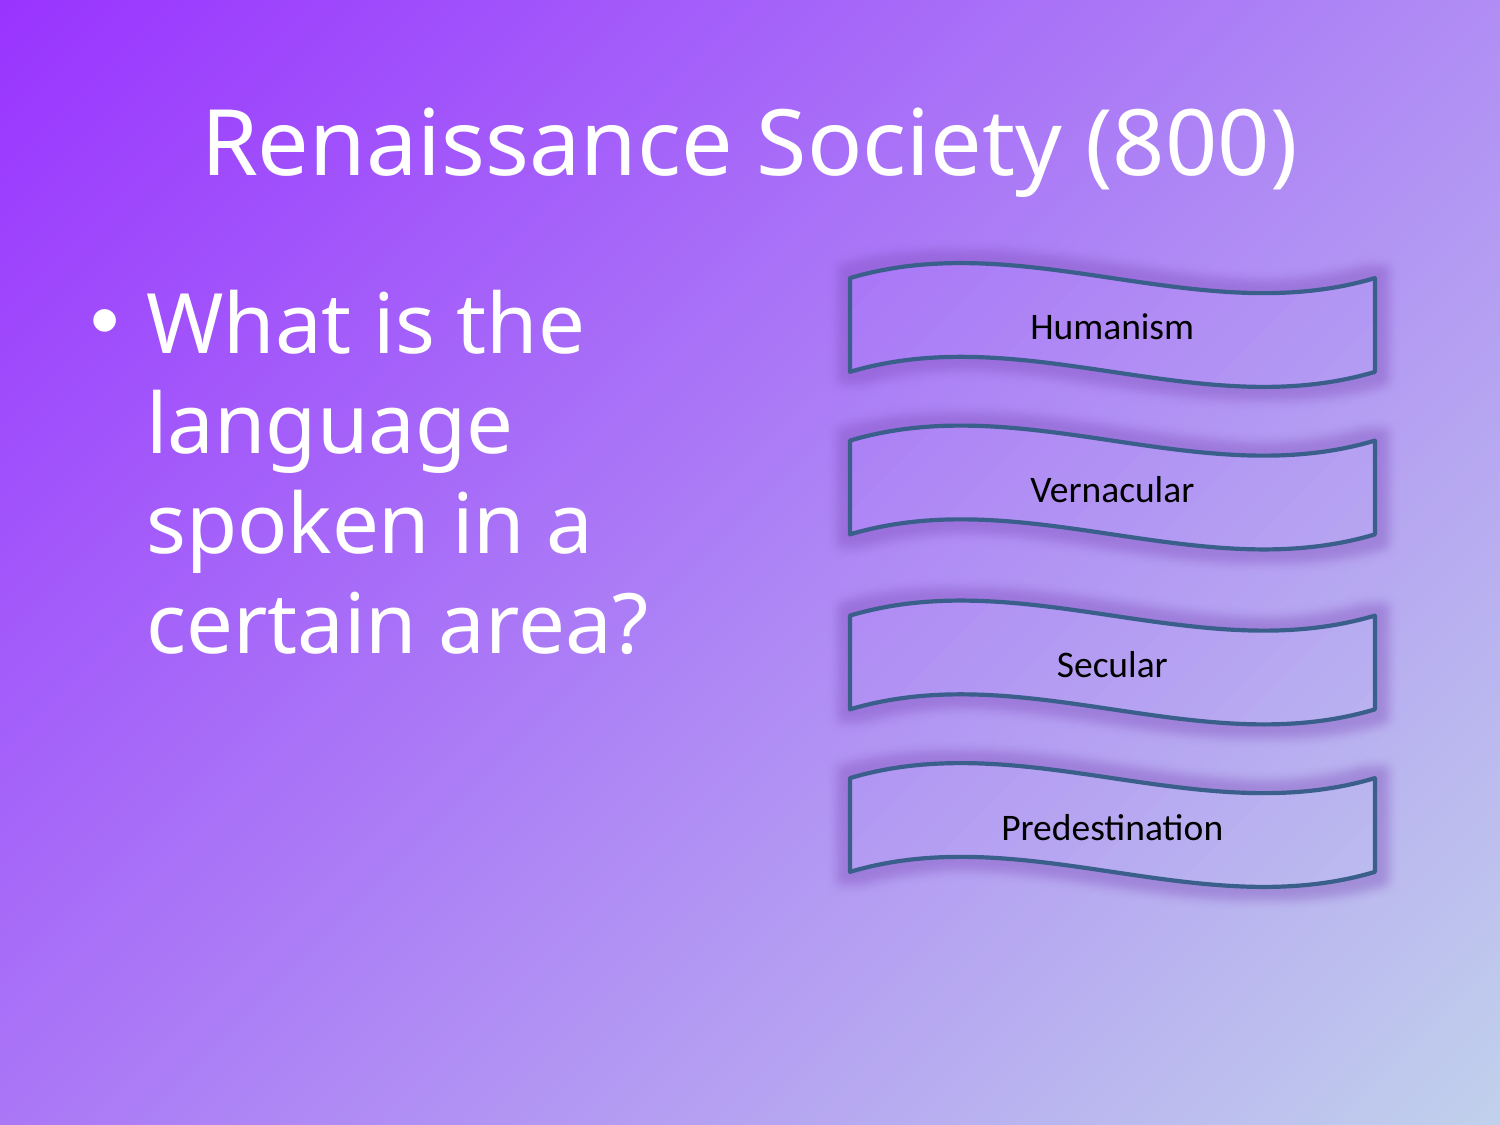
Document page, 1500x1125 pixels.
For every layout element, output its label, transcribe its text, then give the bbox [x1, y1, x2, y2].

text_box Predestination [847, 761, 1378, 890]
title Renaissance Society (800) [75, 45, 1425, 233]
list What is the language spoken in a certain area? [75, 262, 738, 1005]
text_box Humanism [847, 260, 1378, 390]
text_box Vernacular [847, 423, 1378, 552]
text_box Secular [847, 598, 1378, 727]
